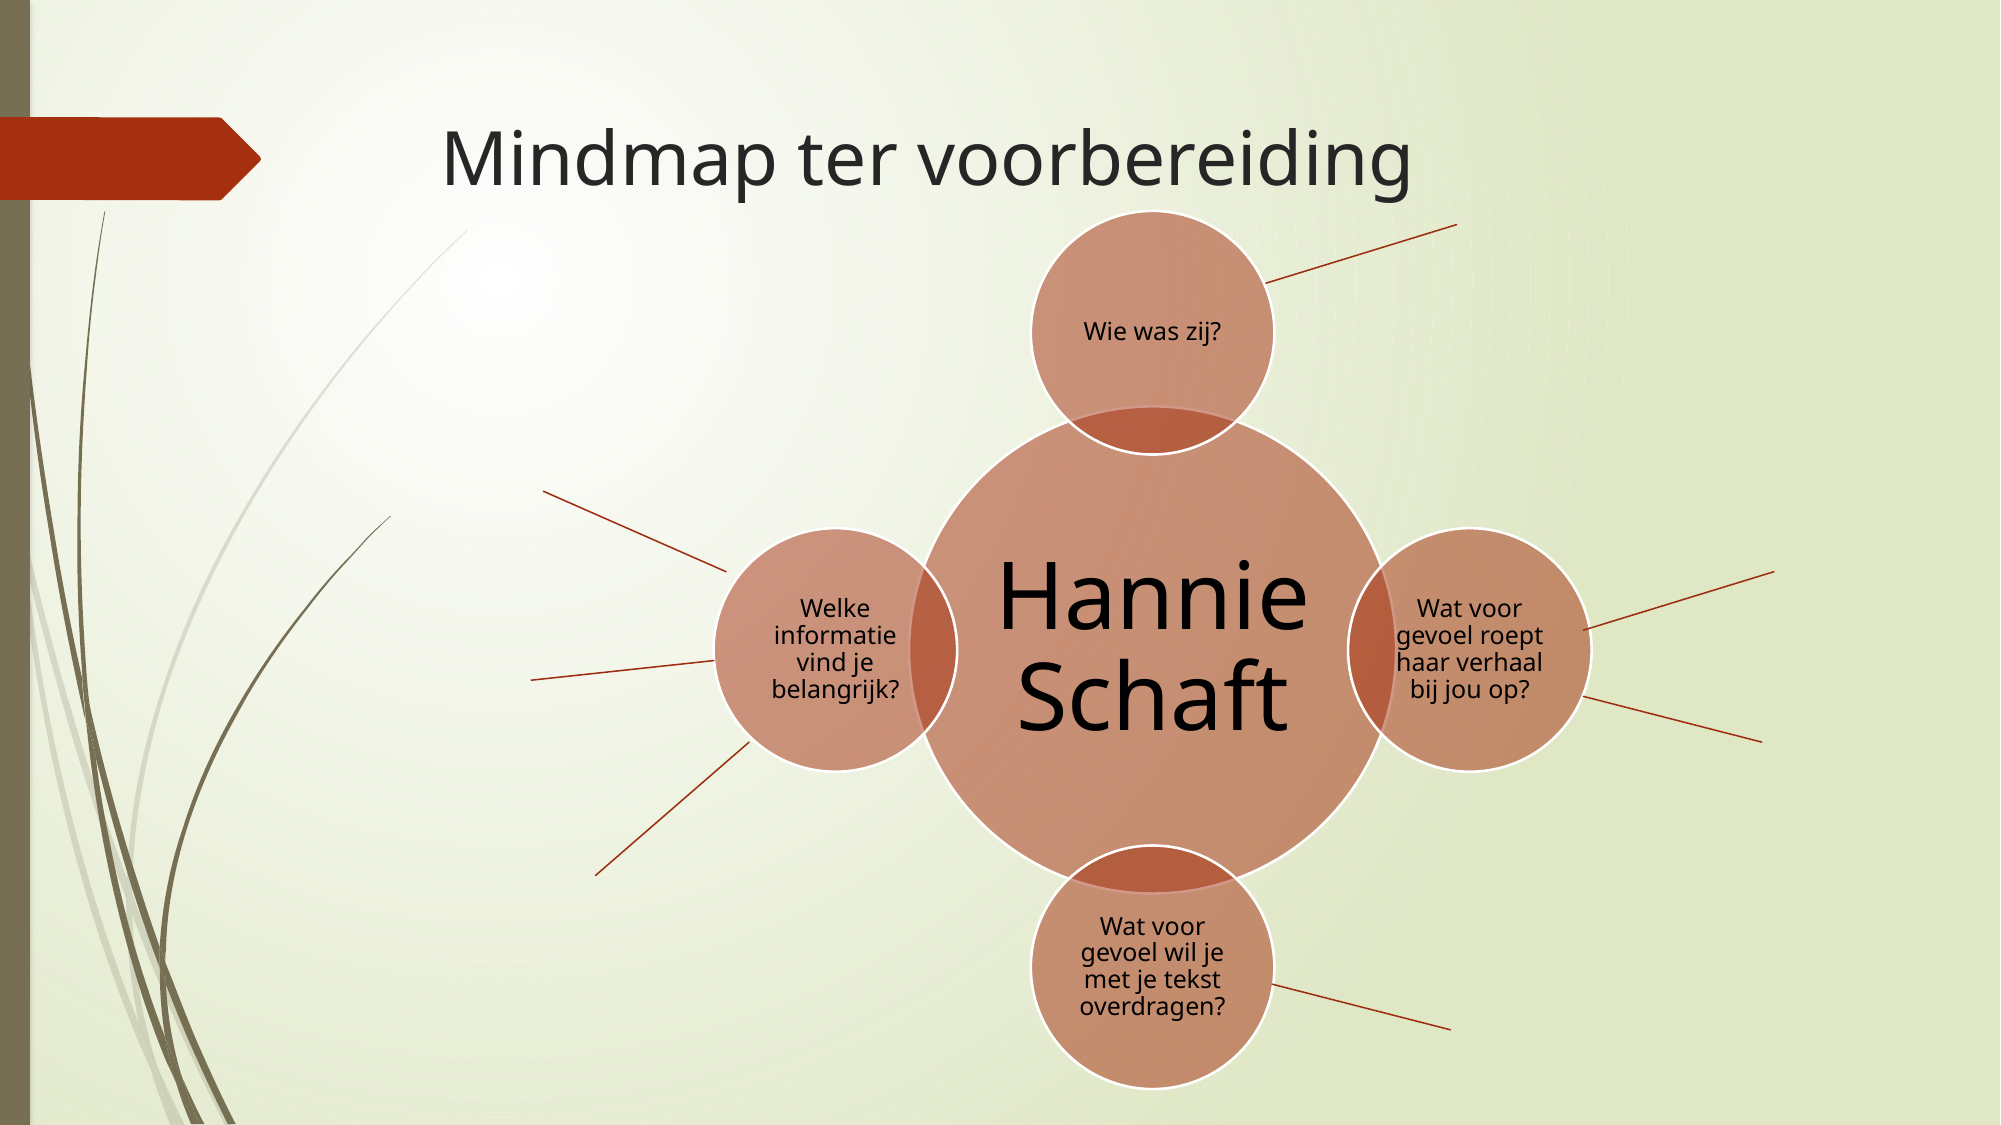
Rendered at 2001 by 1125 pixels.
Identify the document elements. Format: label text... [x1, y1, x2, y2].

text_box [595, 741, 750, 876]
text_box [1583, 696, 1762, 743]
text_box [1265, 224, 1457, 284]
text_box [1271, 983, 1451, 1031]
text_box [543, 490, 727, 572]
title Mindmap ter voorbereiding [425, 102, 1888, 313]
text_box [530, 660, 715, 681]
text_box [1583, 571, 1775, 631]
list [622, 210, 1683, 1090]
